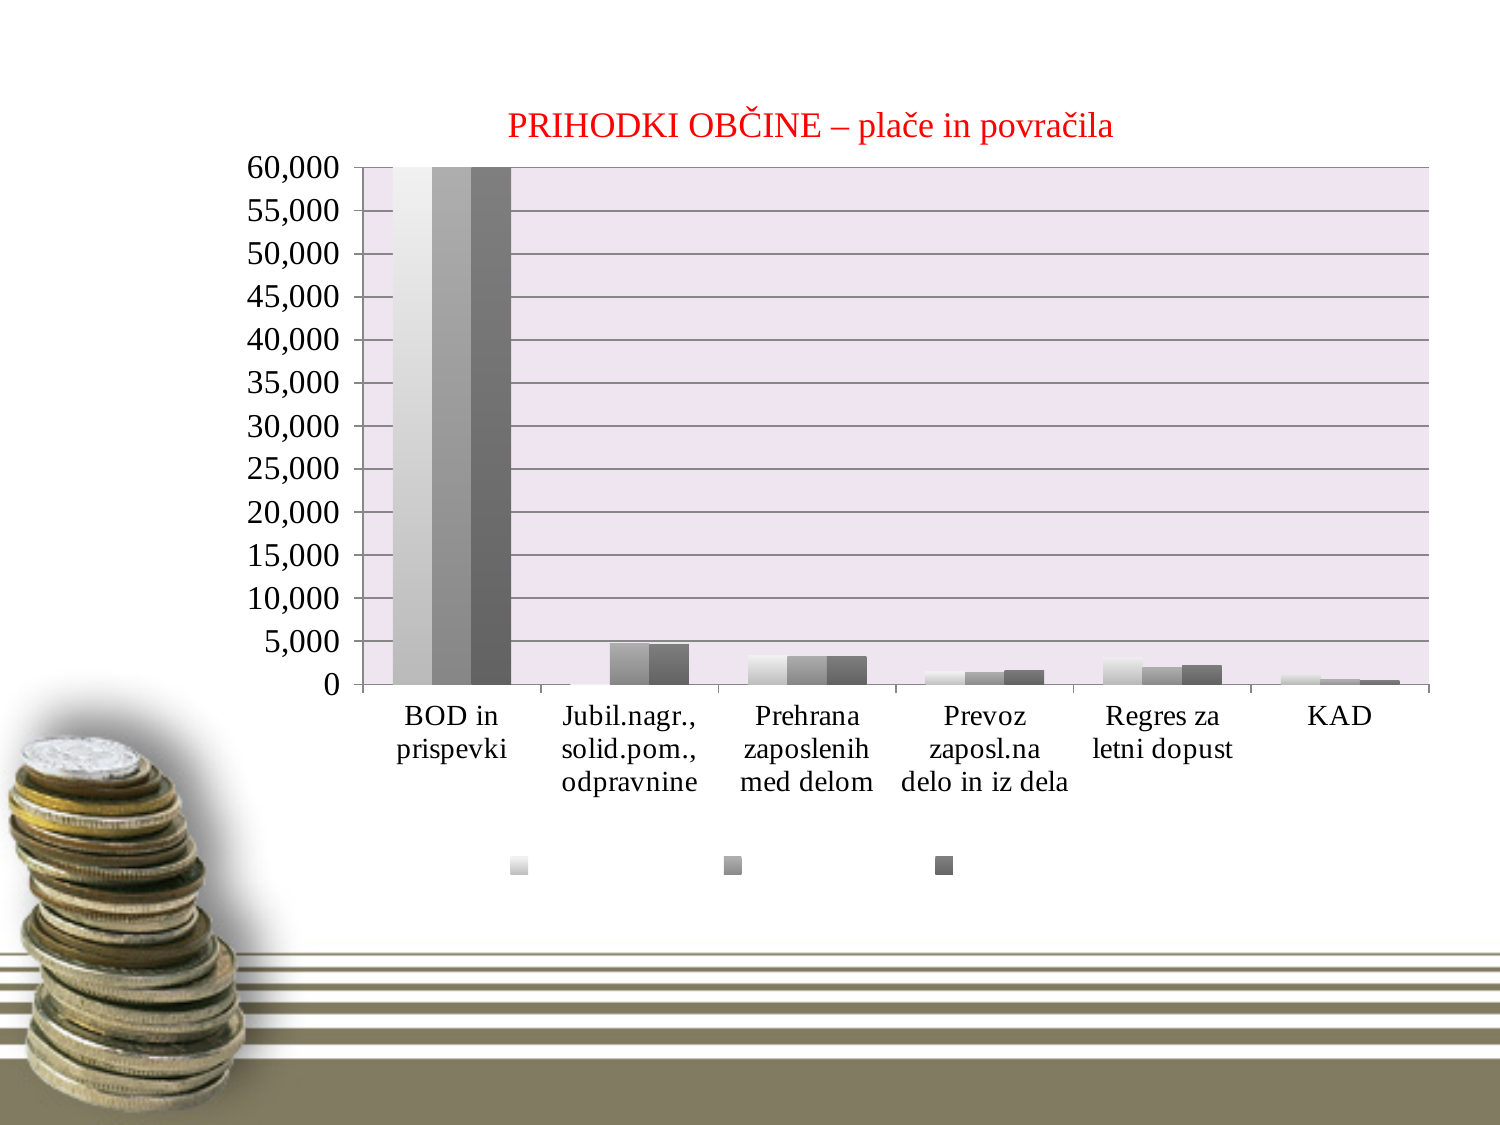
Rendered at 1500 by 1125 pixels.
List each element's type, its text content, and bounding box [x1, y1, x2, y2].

chart [70, 140, 1430, 1044]
picture [0, 0, 1500, 1125]
title PRIHODKI OBČINE – plače in povračila [234, 93, 1388, 138]
